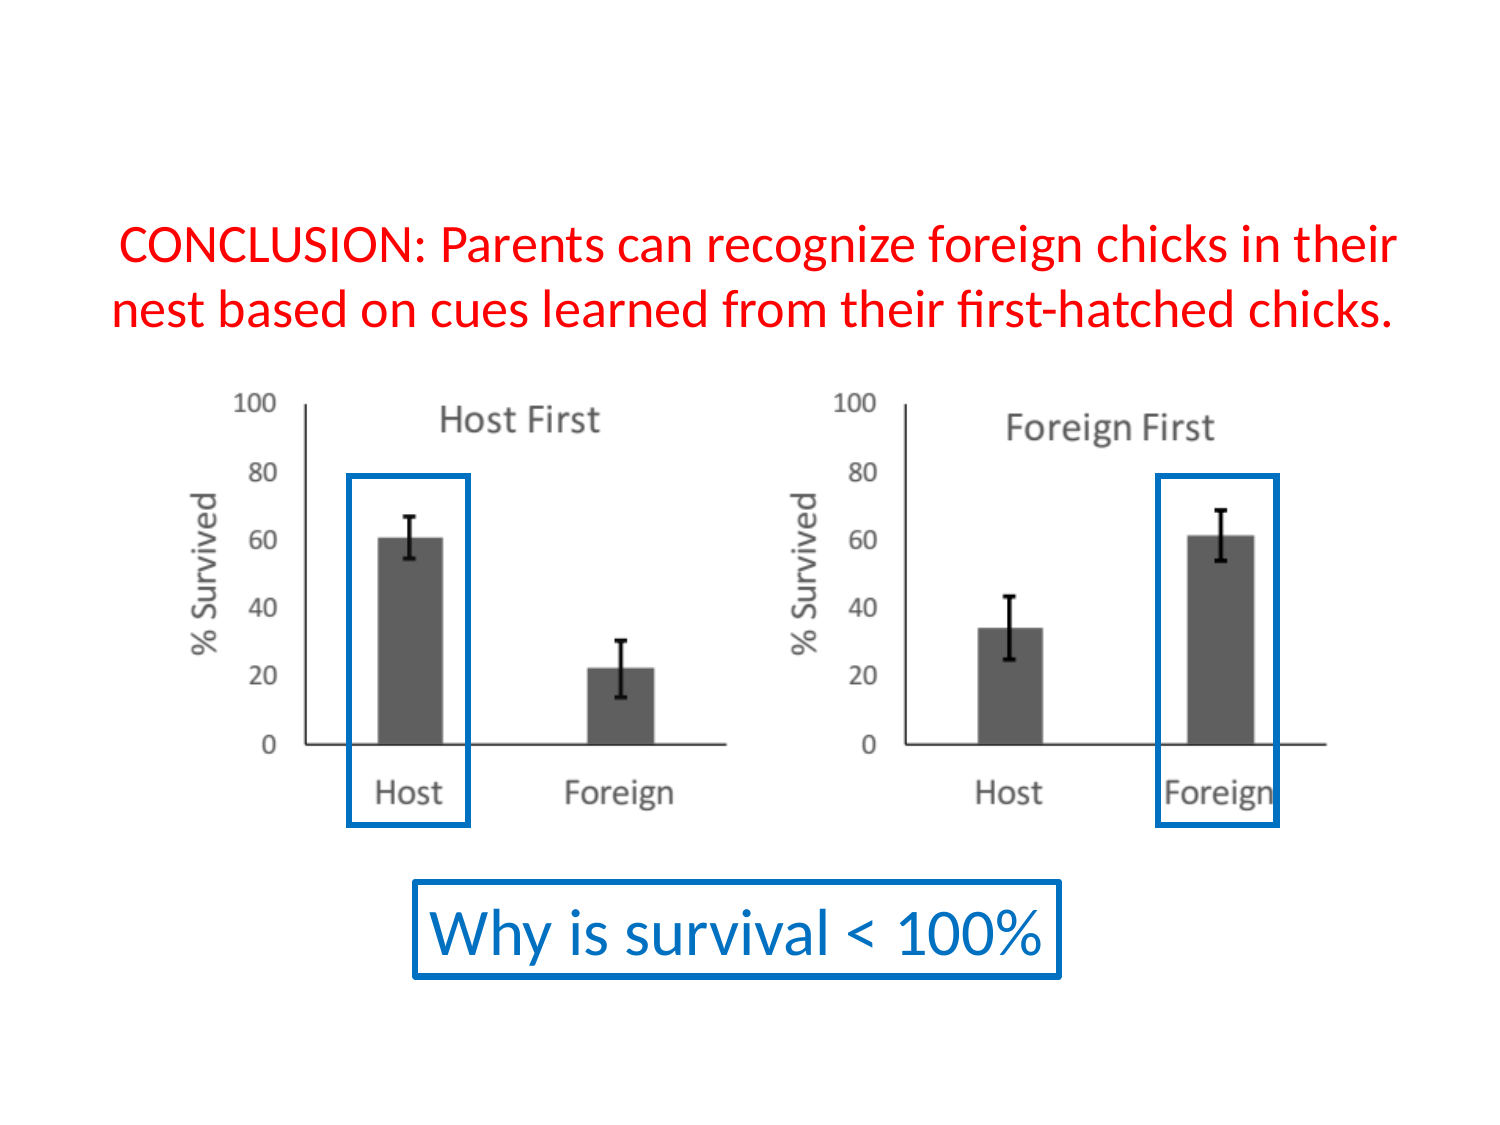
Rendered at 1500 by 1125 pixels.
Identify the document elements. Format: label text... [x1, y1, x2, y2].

text_box CONCLUSION: Parents can recognize foreign chicks in their nest based on cues learned from their first-hatched chicks. [63, 200, 1458, 346]
text_box Why is survival < 100% [415, 881, 1059, 977]
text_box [149, 376, 1350, 825]
